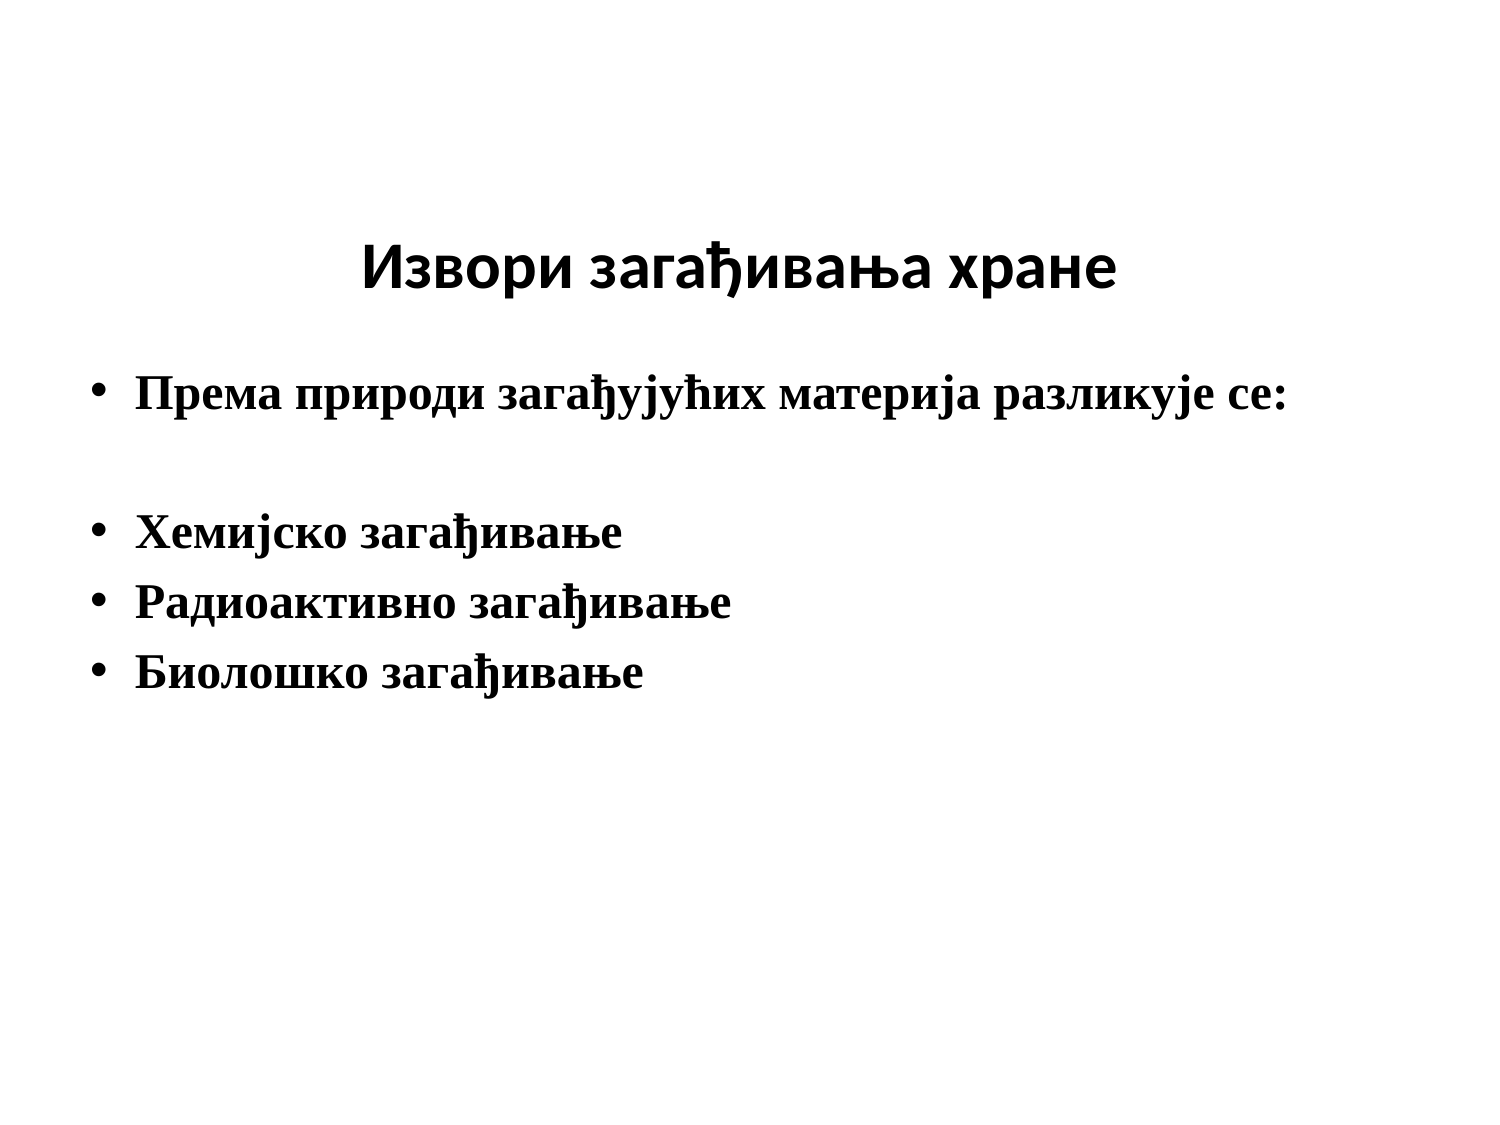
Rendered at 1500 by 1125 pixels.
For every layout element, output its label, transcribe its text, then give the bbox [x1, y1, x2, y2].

list Према природи загађујућих материја разликује се: Хемијско загађивање Радиоактивно загађивање Биолошко загађивање [74, 351, 1426, 1095]
title Извори загађивања хране [64, 184, 1416, 302]
